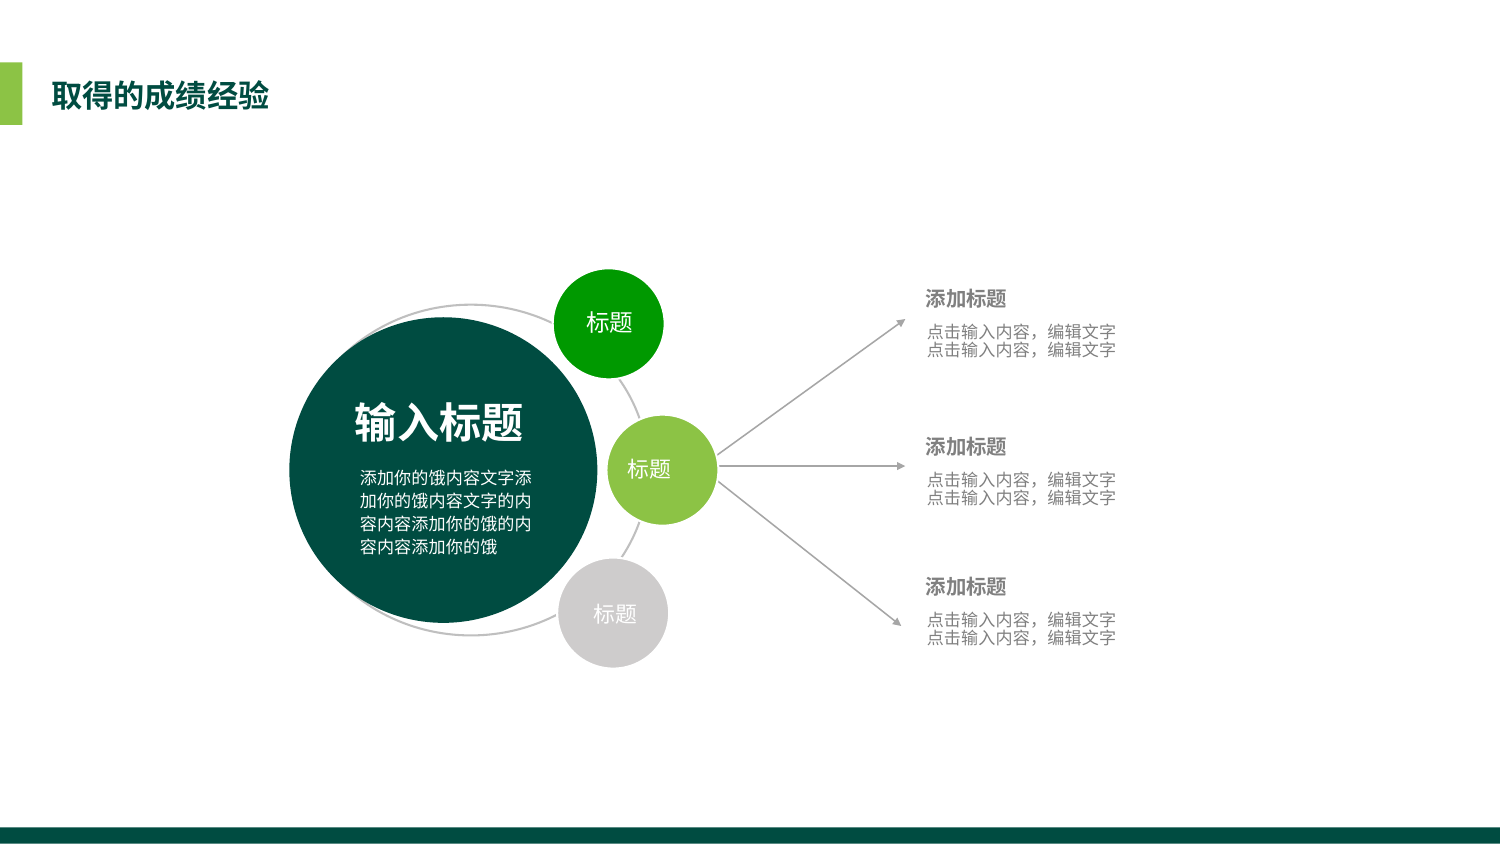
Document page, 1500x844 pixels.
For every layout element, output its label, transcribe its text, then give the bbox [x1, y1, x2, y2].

text_box 取得的成绩经验 [36, 69, 367, 122]
text_box [0, 826, 1500, 844]
text_box [359, 303, 552, 359]
text_box 点击输入内容，编辑文字 点击输入内容，编辑文字 [911, 464, 1254, 516]
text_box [552, 268, 665, 380]
text_box 添加标题 [910, 426, 1046, 467]
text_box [606, 414, 719, 526]
text_box [0, 61, 23, 126]
text_box 添加标题 [910, 278, 1046, 318]
text_box 输入标题 [349, 393, 539, 450]
text_box 添加标题 [910, 567, 1046, 607]
text_box 点击输入内容，编辑文字 点击输入内容，编辑文字 [911, 604, 1254, 656]
text_box [359, 576, 557, 637]
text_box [557, 557, 670, 669]
text_box [288, 316, 599, 624]
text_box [700, 318, 906, 626]
text_box 点击输入内容，编辑文字 点击输入内容，编辑文字 [911, 316, 1254, 368]
text_box 添加你的饿内容文字添加你的饿内容文字的内容内容添加你的饿的内容内容添加你的饿 [344, 457, 553, 564]
text_box [570, 380, 640, 557]
